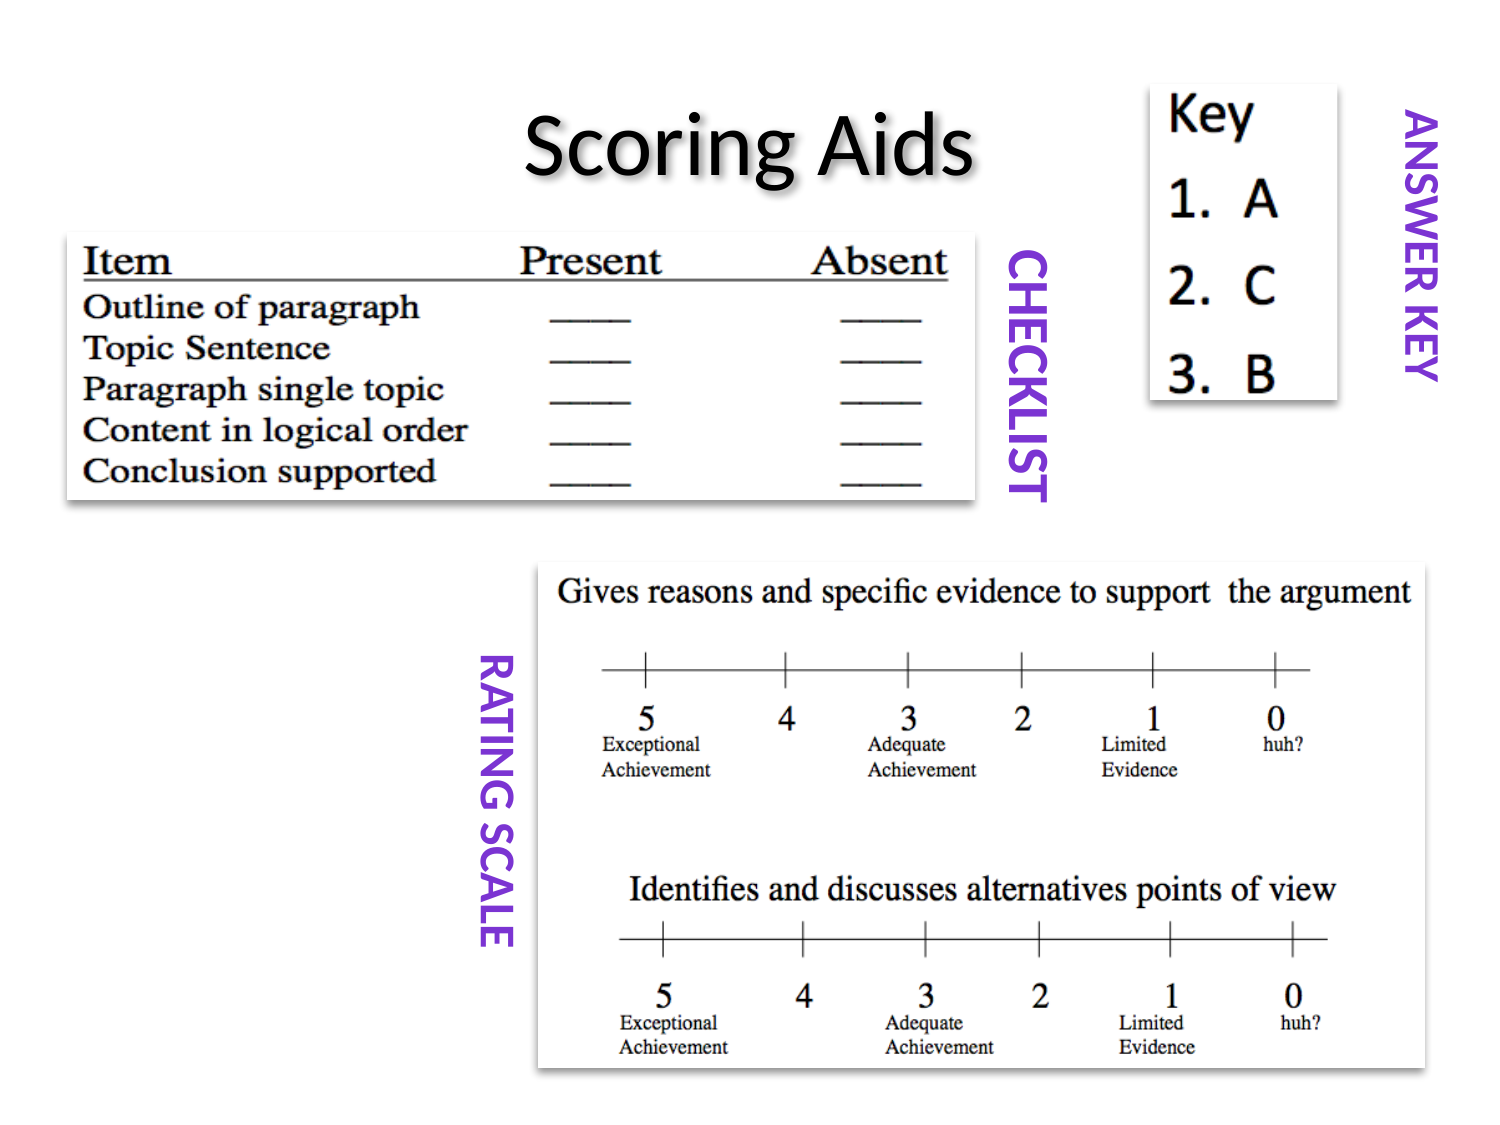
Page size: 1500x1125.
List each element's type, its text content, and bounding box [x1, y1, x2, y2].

title Scoring Aids [75, 45, 1425, 233]
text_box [1149, 84, 1464, 401]
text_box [67, 232, 1076, 520]
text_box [462, 562, 1426, 1068]
